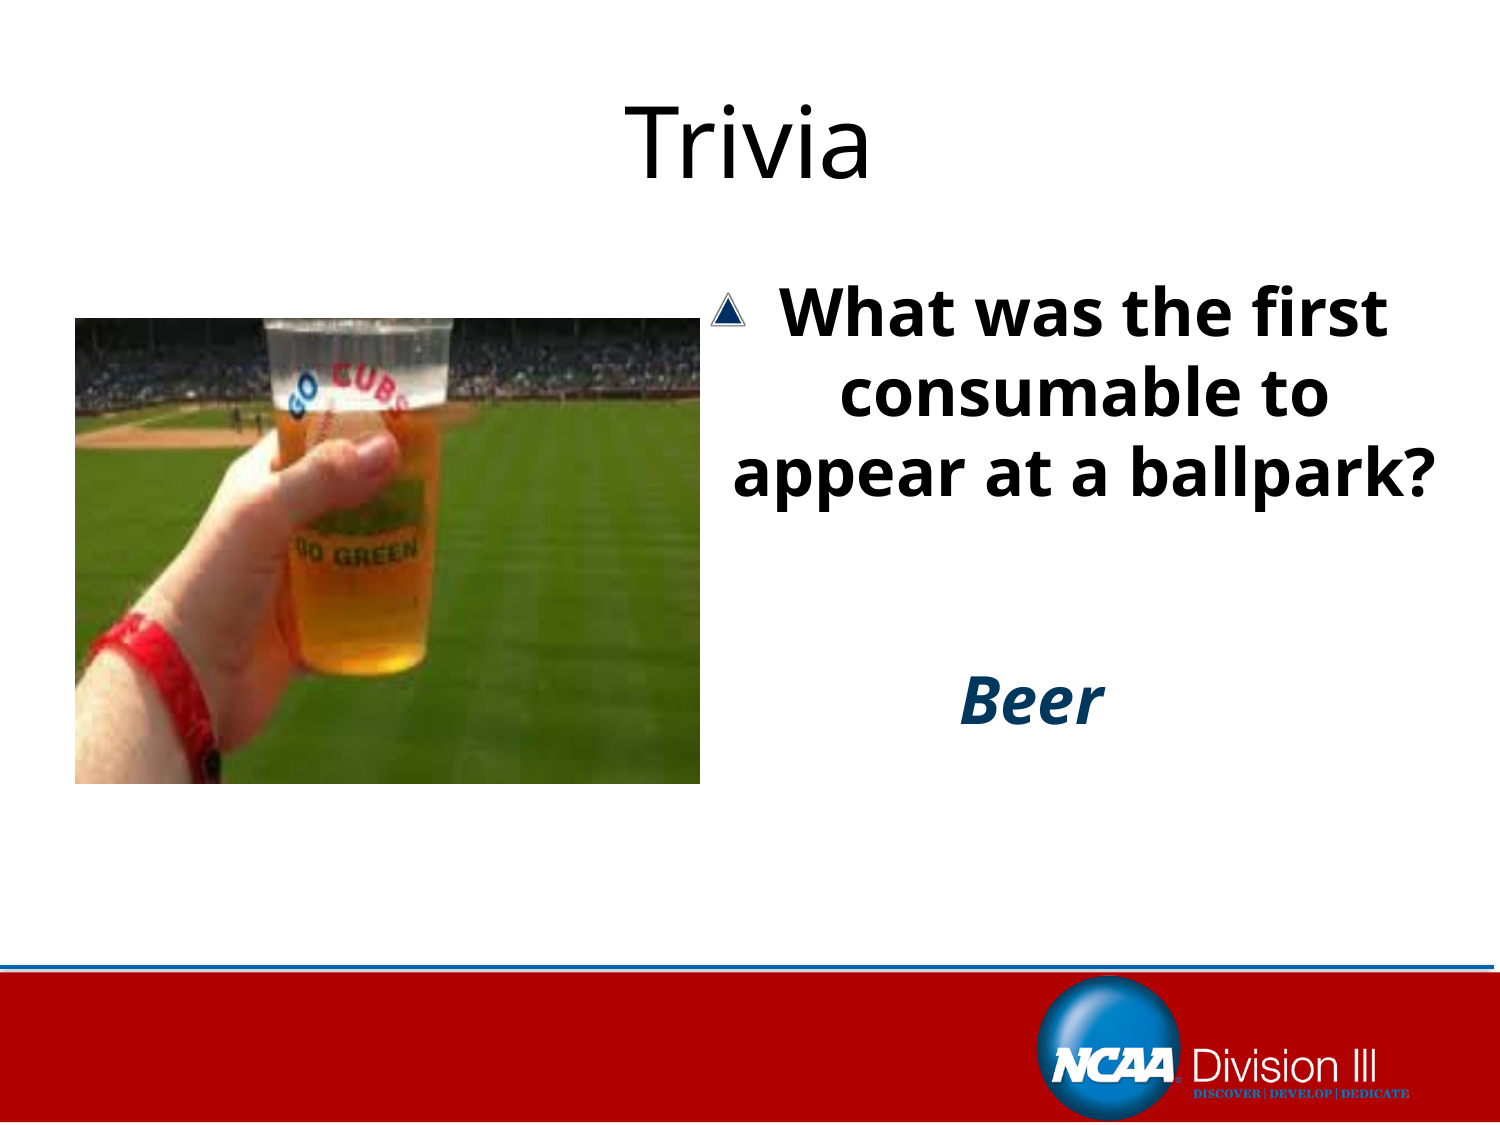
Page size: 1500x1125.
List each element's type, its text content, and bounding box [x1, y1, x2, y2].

picture [74, 317, 700, 784]
title Trivia [75, 45, 1425, 233]
picture [1021, 947, 1423, 1125]
picture [704, 286, 752, 334]
list What was the first consumable to appear at a ballpark? [638, 262, 1457, 916]
text_box Beer [739, 650, 1323, 826]
